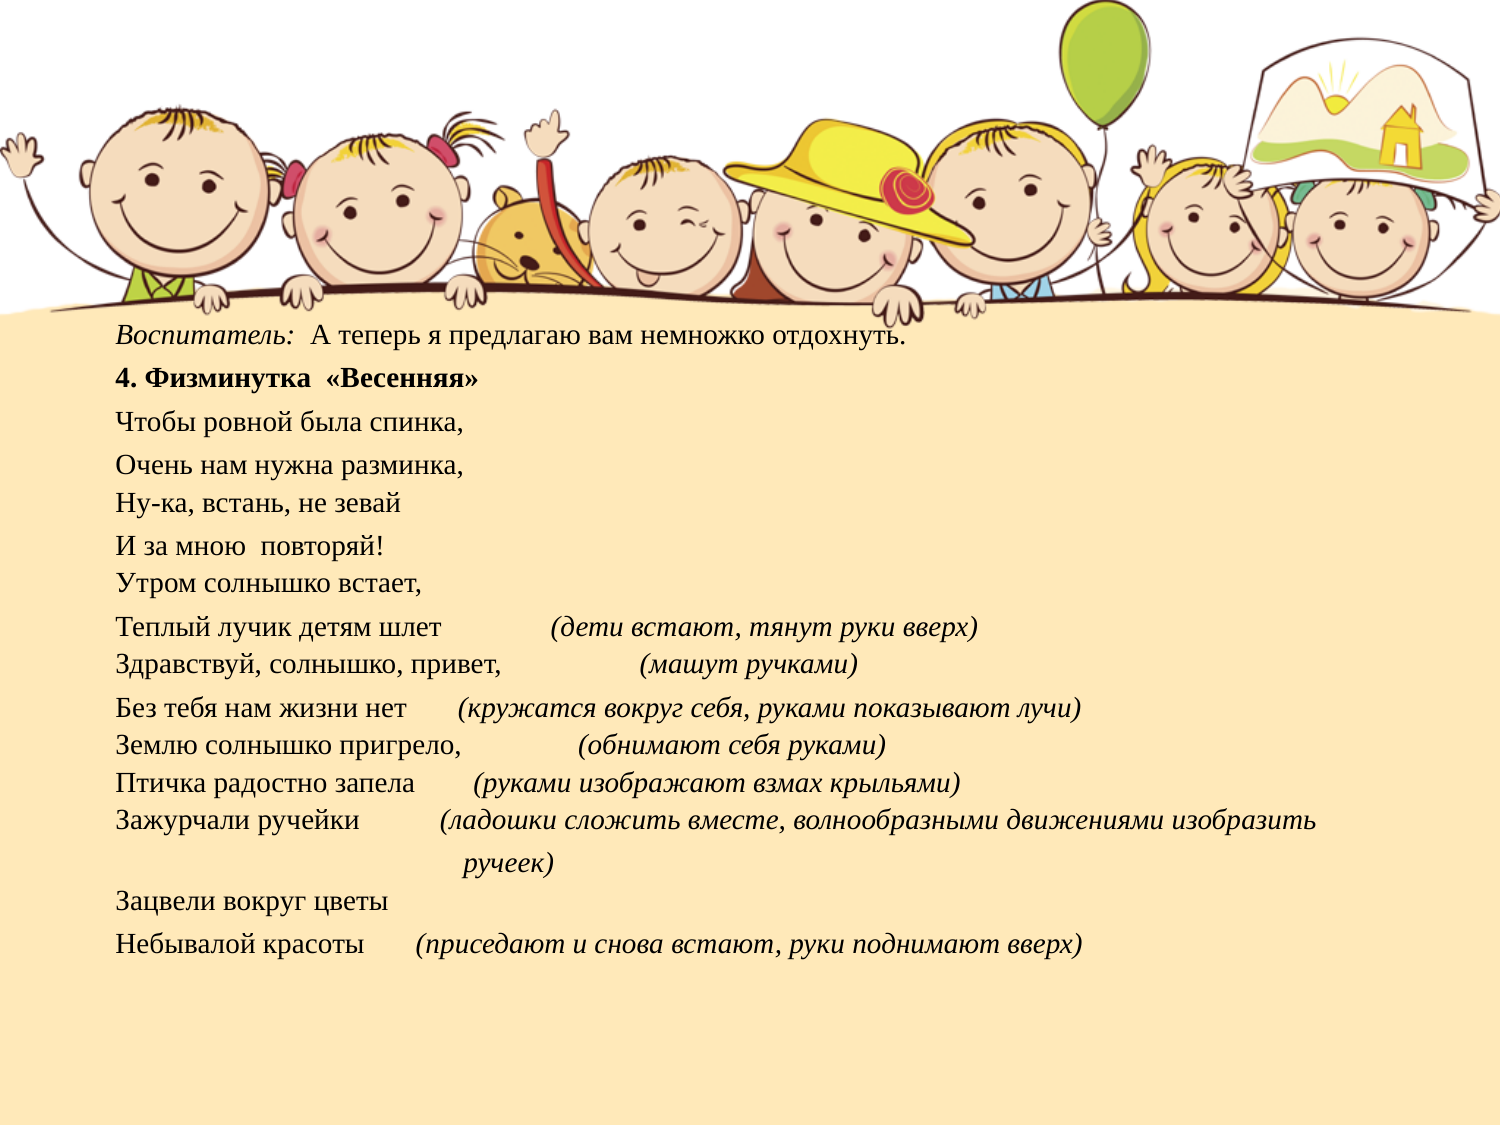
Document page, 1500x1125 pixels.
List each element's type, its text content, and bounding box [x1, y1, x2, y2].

picture [0, 0, 1500, 1125]
list Воспитатель: А теперь я предлагаю вам немножко отдохнуть. 4. Физминутка «Весенняя» Чтобы ровной была спинка, Очень нам нужна разминка, Ну-ка, встань, не зевай И за мною повторяй! Утром солнышко встает, Теплый лучик детям шлет (дети встают, тянут руки вверх) Здравствуй, солнышко, привет, (машут ручками) Без тебя нам жизни нет (кружатся вокруг себя, руками показывают лучи) Землю солнышко пригрело, (обнимают себя руками) Птичка радостно запела (руками изображают взмах крыльями) Зажурчали ручейки (ладошки сложить вместе, волнообразными движениями изобразить ручеек) Зацвели вокруг цветы Небывалой красоты (приседают и снова встают, руки поднимают вверх) [100, 302, 1426, 1006]
